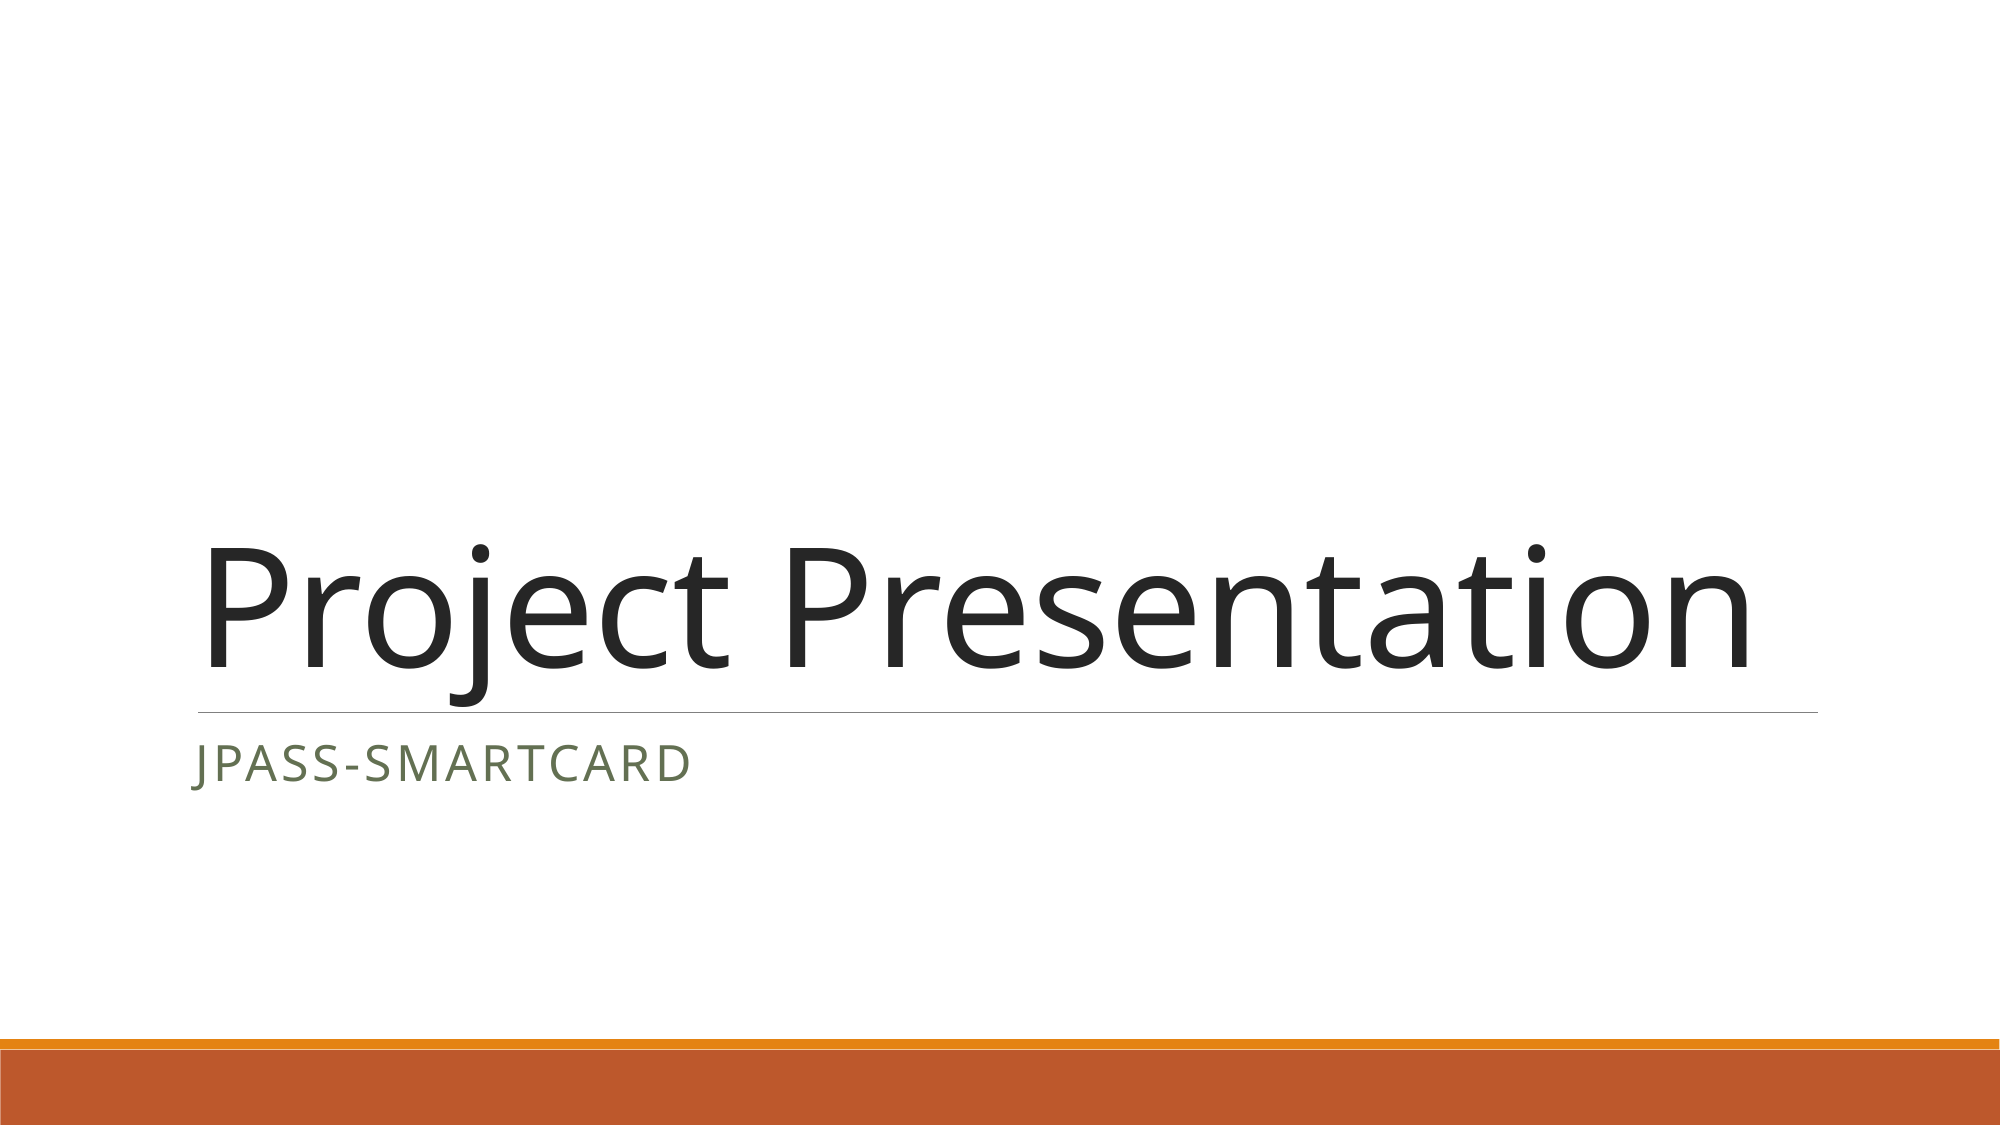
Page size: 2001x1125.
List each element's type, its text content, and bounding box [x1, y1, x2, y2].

title Project Presentation [180, 124, 1830, 710]
subtitle jpass-smartcard [180, 730, 1831, 919]
